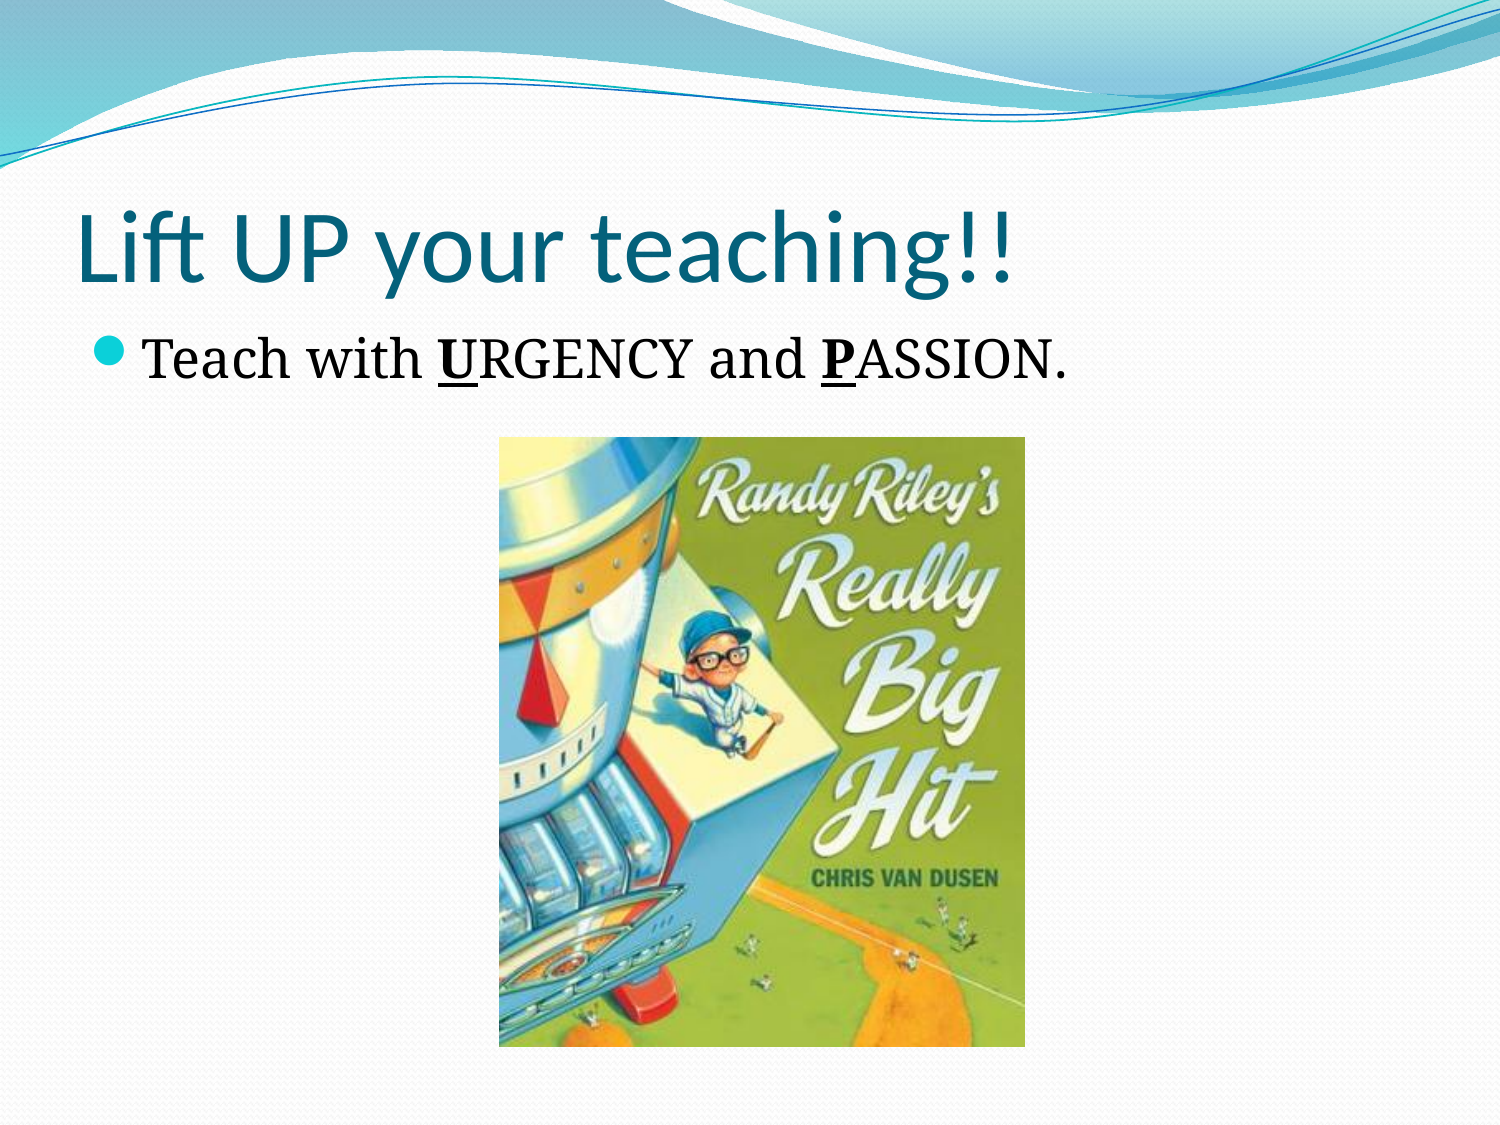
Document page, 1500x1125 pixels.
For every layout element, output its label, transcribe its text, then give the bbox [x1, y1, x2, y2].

picture [499, 437, 1025, 1047]
title Lift UP your teaching!! [75, 115, 1425, 303]
list Teach with URGENCY and PASSION. [75, 317, 1425, 1038]
